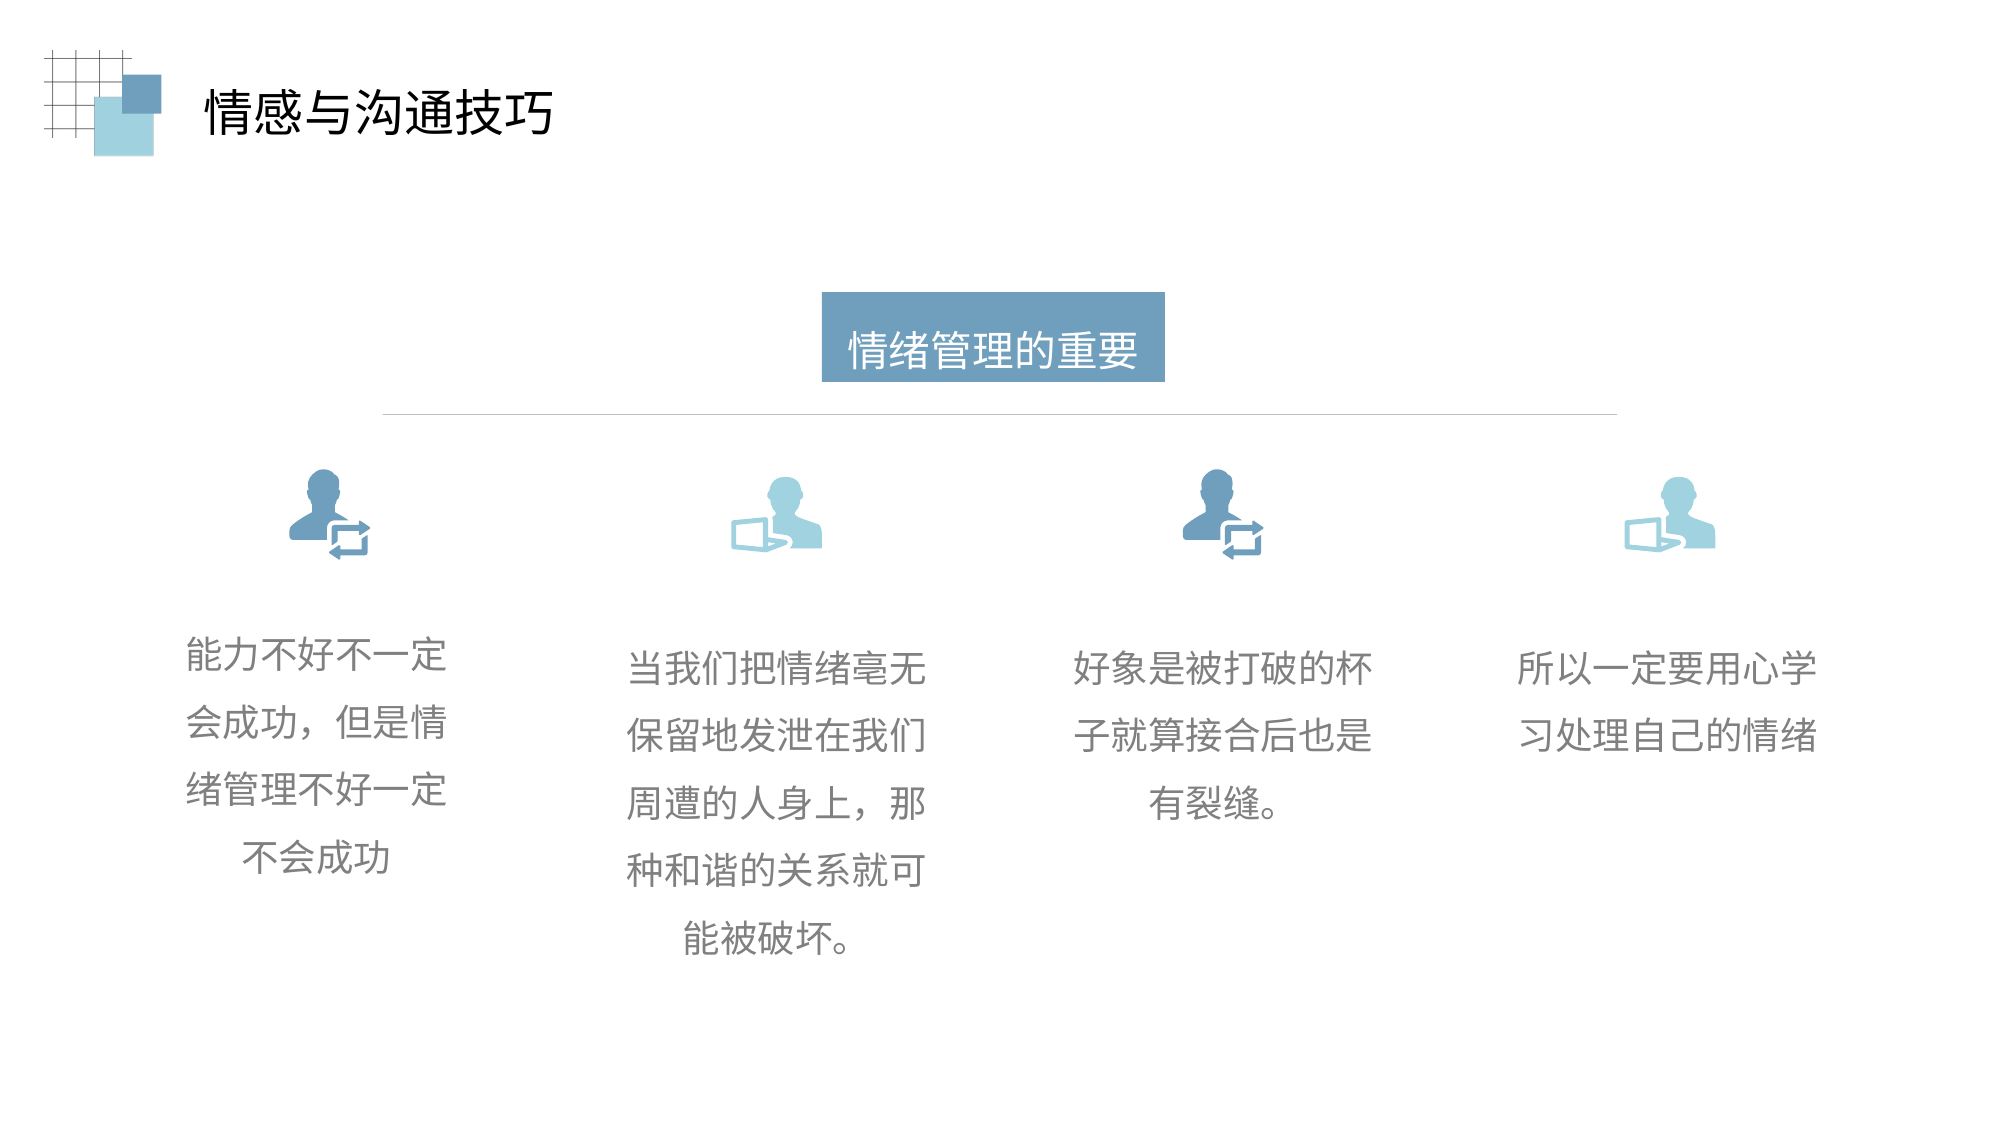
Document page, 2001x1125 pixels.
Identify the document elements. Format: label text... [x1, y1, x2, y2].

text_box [43, 50, 157, 190]
text_box [108, 413, 1892, 712]
text_box [1659, 475, 1717, 550]
text_box [157, 73, 162, 115]
text_box 情绪管理的重要 [821, 292, 1165, 382]
text_box [766, 475, 823, 550]
text_box 当我们把情绪亳无保留地发泄在我们周遭的人身上，那种和谐的关系就可能被破坏。 [604, 614, 949, 968]
text_box 能力不好不一定会成功，但是情绪管理不好一定不会成功 [162, 601, 471, 887]
text_box [1181, 468, 1244, 542]
text_box [730, 516, 789, 554]
text_box 好象是被打破的杯子就算接合后也是有裂缝。 [1051, 614, 1396, 833]
text_box [1221, 519, 1265, 561]
text_box 所以一定要用心学习处理自己的情绪 [1495, 614, 1840, 765]
text_box 情感与沟通技巧 [189, 74, 575, 150]
text_box [288, 468, 372, 561]
text_box [1623, 516, 1683, 554]
